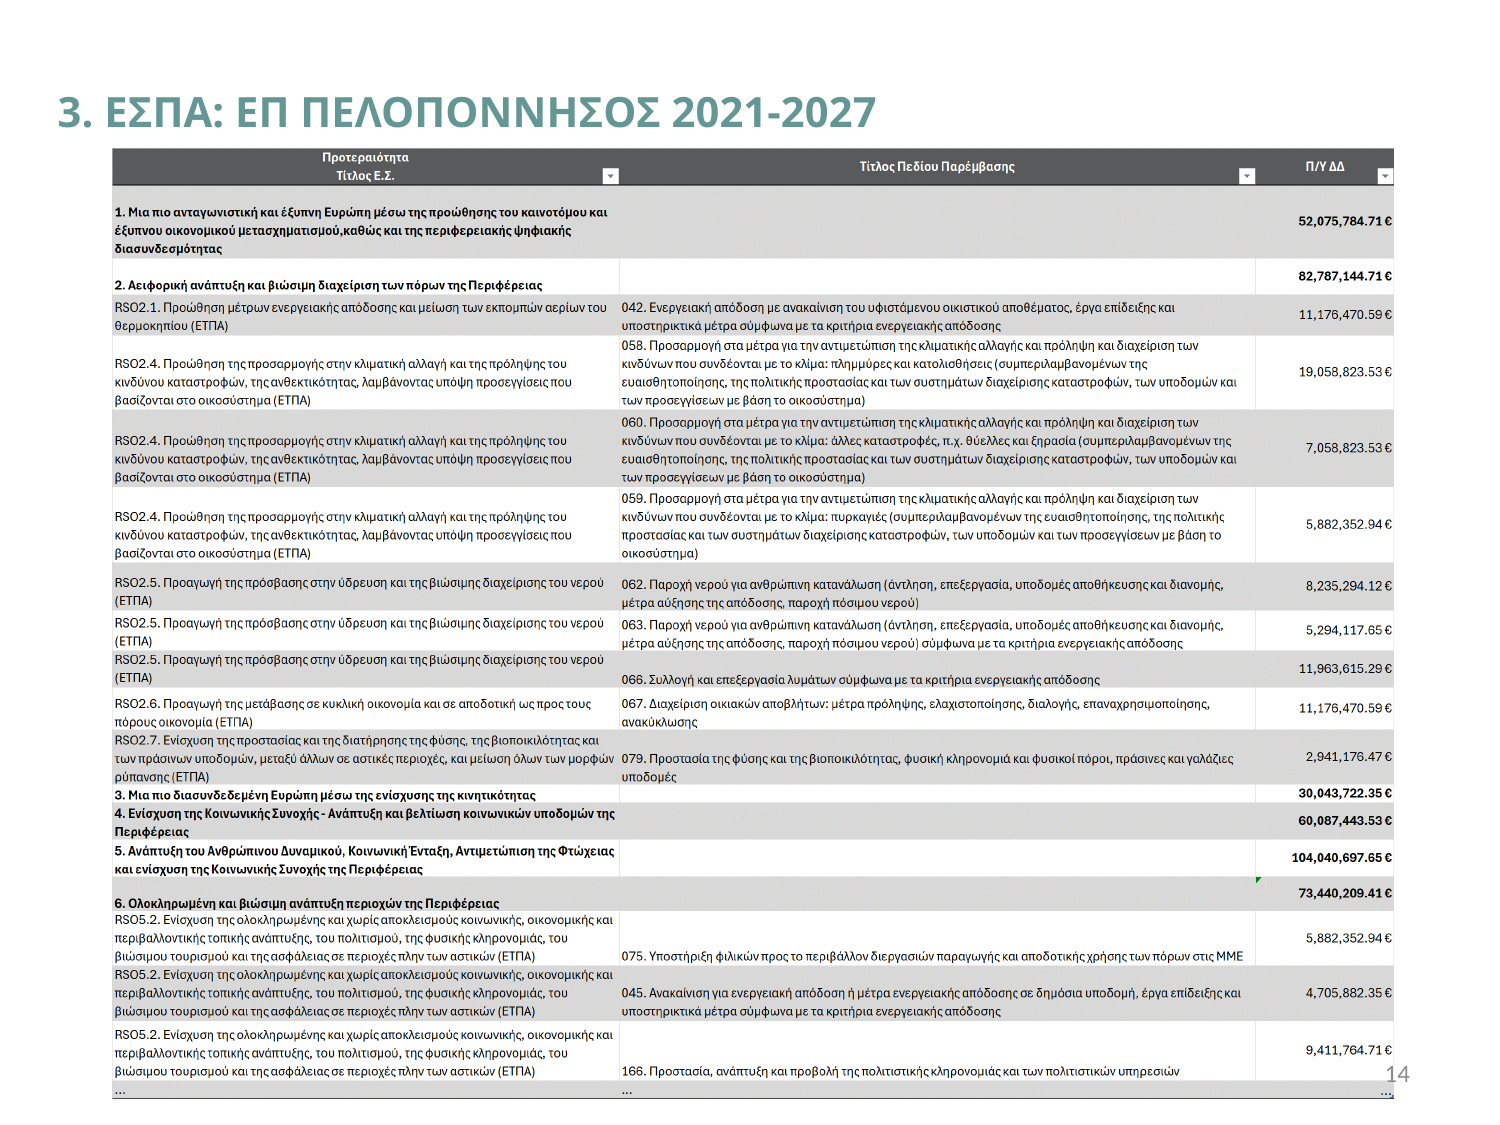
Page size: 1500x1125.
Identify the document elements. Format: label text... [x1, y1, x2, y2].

text_box 14 [1397, 1042, 1425, 1103]
text_box 3. ΕΣΠΑ: ΕΠ ΠΕΛΟΠΟΝΝΗΣΟΣ 2021-2027 [42, 54, 1458, 167]
picture [111, 148, 1394, 1099]
